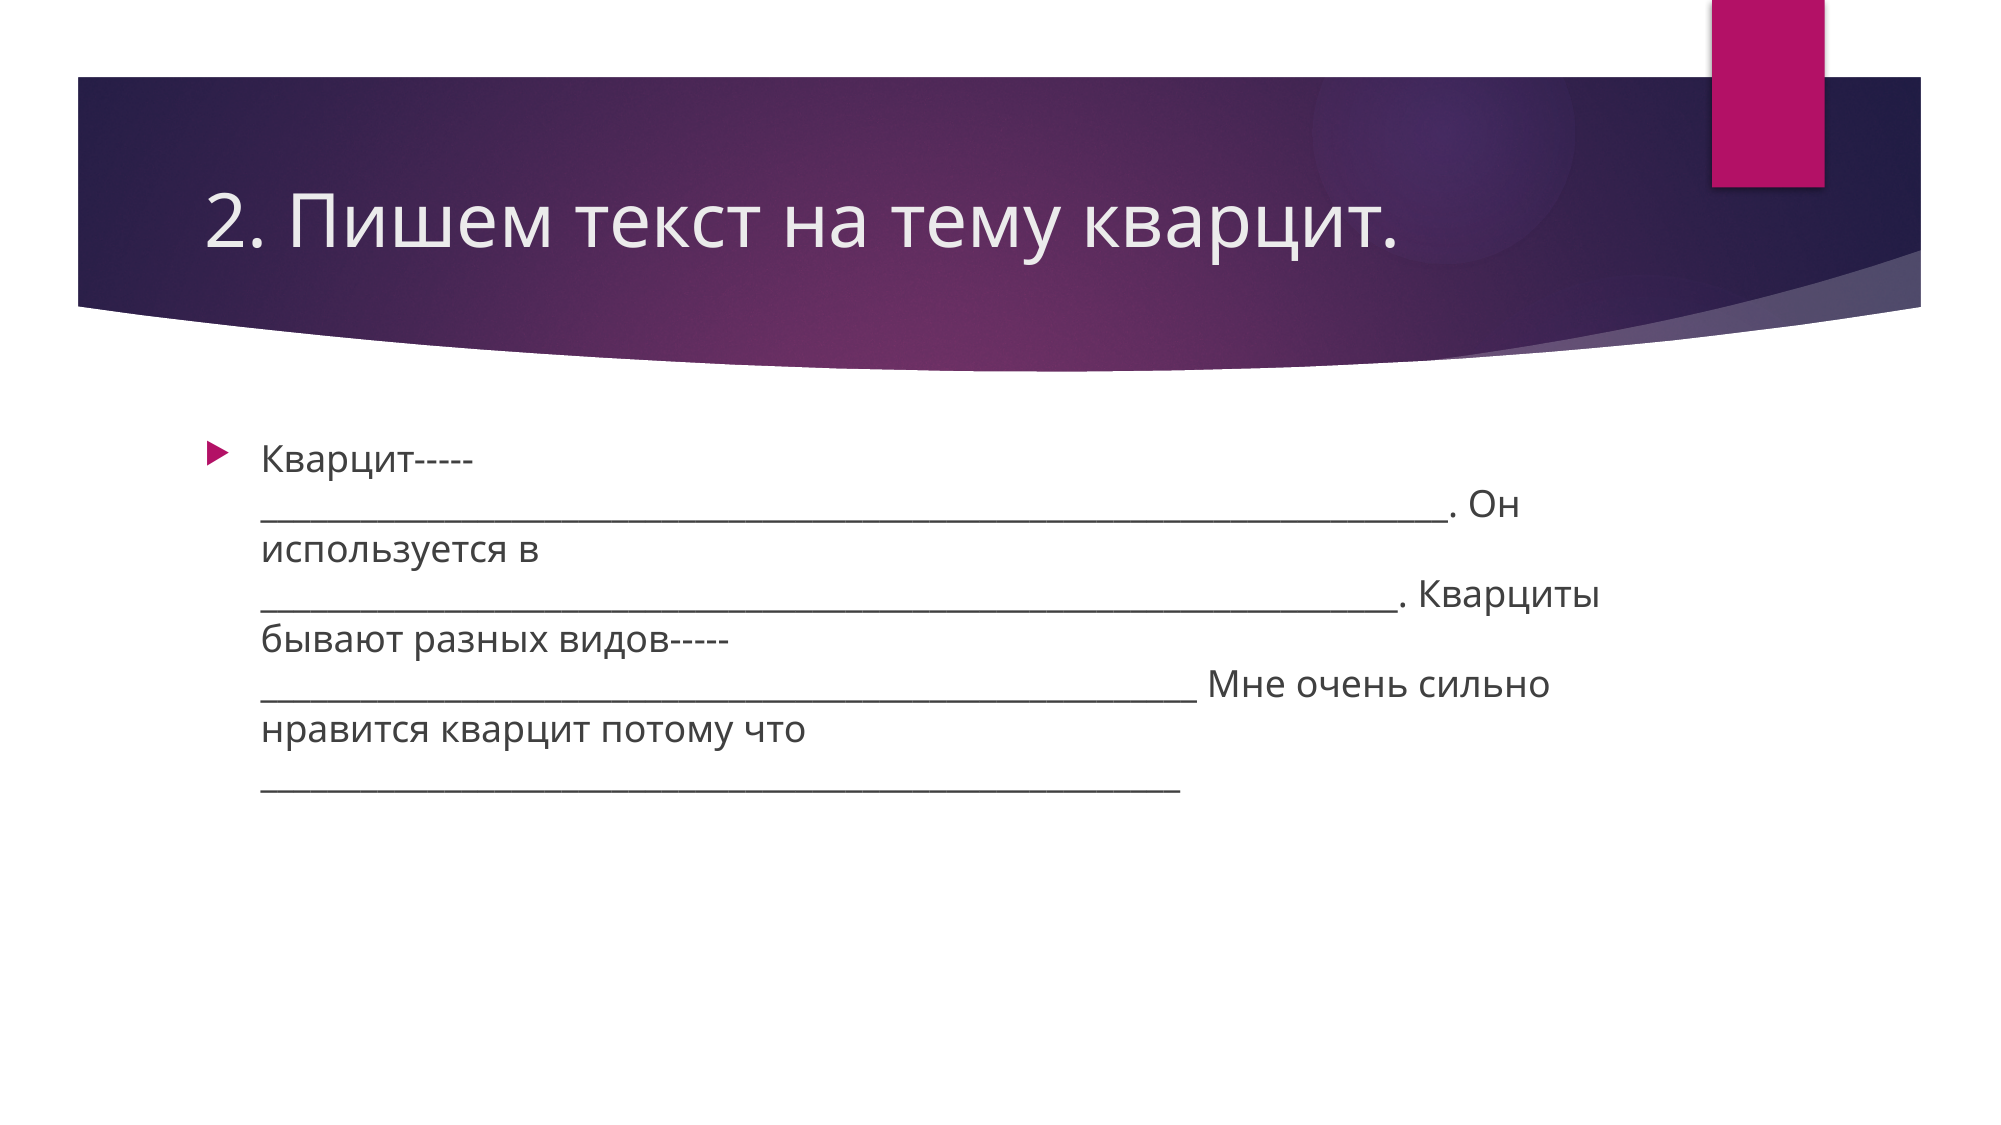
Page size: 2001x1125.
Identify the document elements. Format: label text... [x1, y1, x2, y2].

title 2. Пишем текст на тему кварцит. [189, 159, 1627, 276]
list Кварцит-----_______________________________________________________________________. Он используется в ____________________________________________________________________. Кварциты бывают разных видов-----________________________________________________________ Мне очень сильно нравится кварцит потому что _______________________________________________________ [189, 427, 1638, 988]
